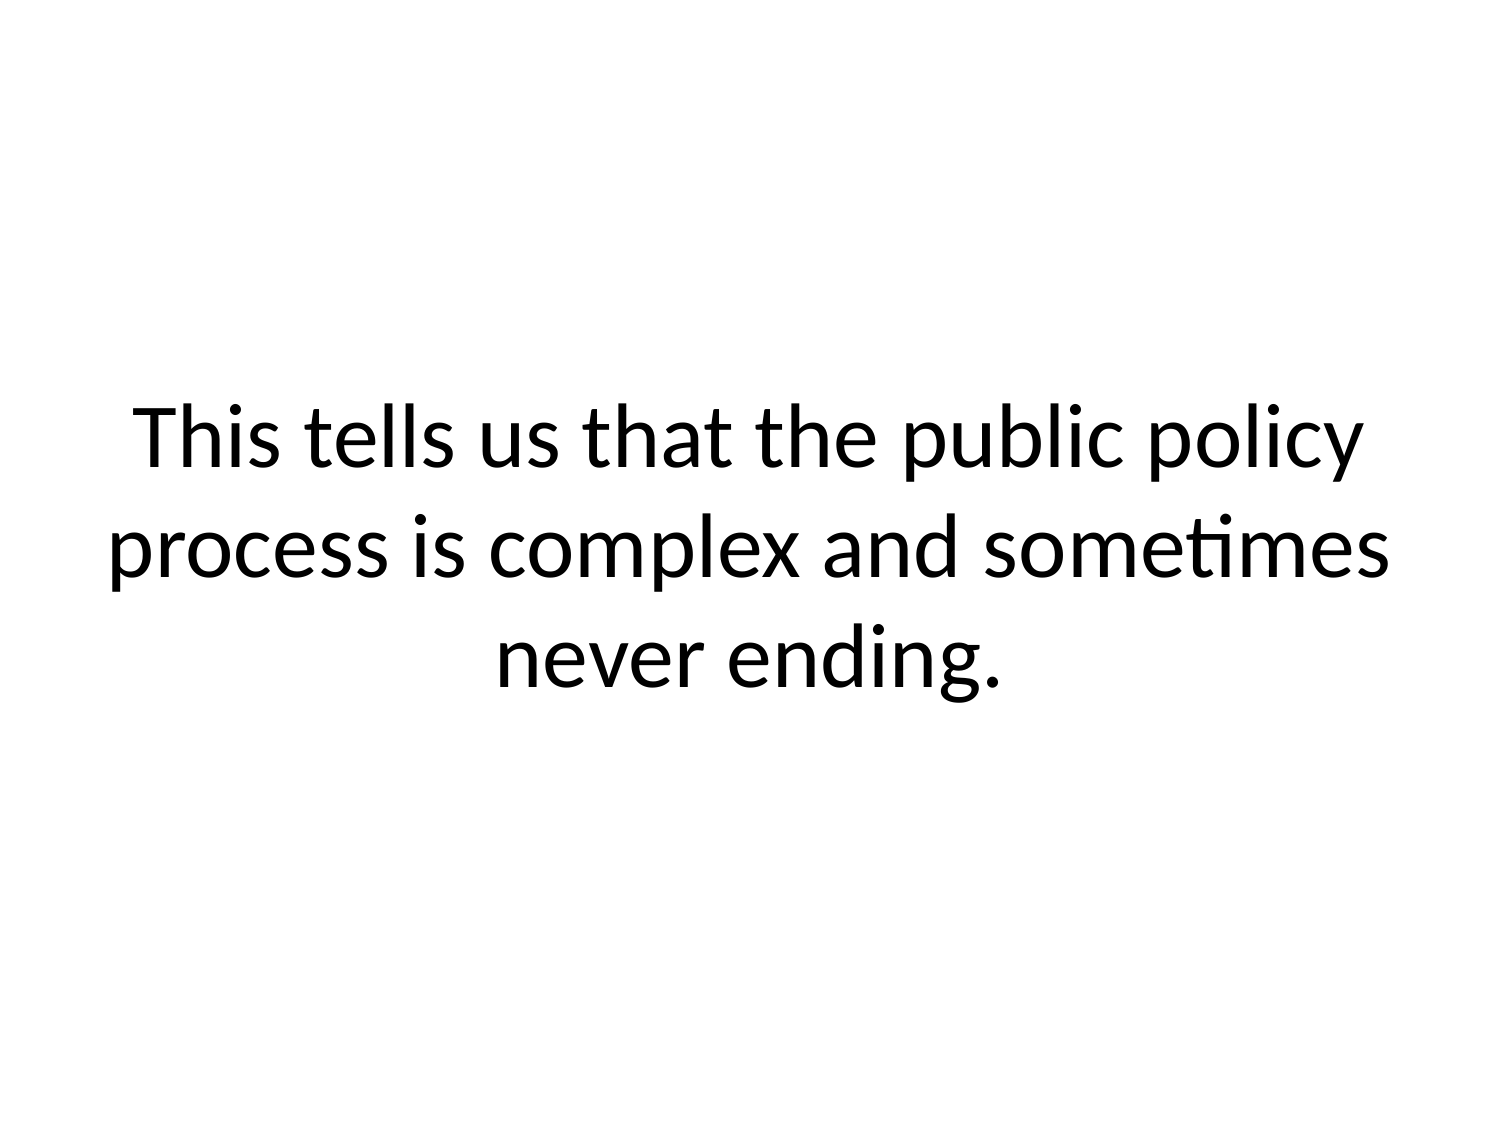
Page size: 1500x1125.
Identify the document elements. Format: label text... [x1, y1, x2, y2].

title This tells us that the public policy process is complex and sometimes never ending. [75, 45, 1425, 1038]
